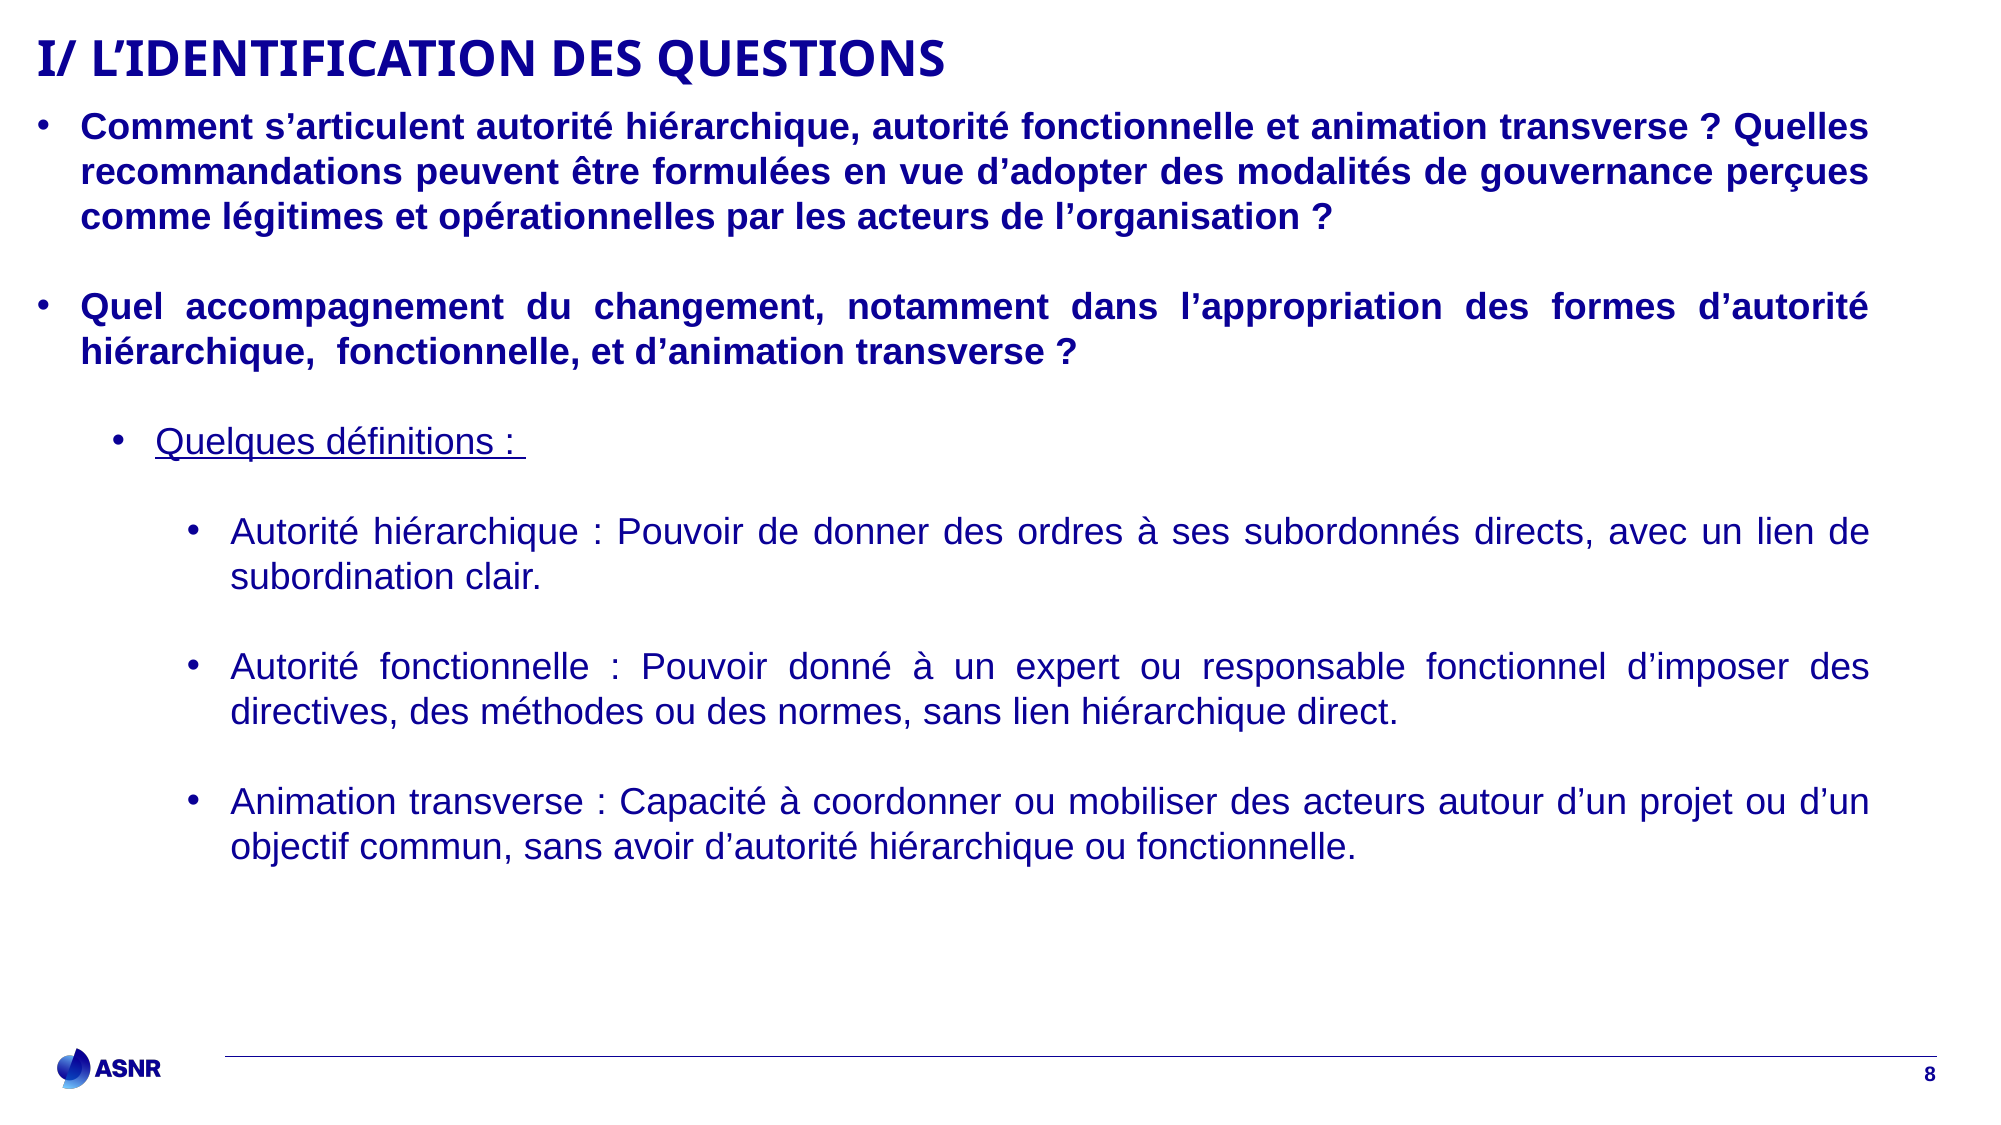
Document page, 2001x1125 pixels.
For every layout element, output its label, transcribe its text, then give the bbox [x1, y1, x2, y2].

picture [40, 1031, 178, 1106]
text_box Comment s’articulent autorité hiérarchique, autorité fonctionnelle et animation transverse ? Quelles recommandations peuvent être formulées en vue d’adopter des modalités de gouvernance perçues comme légitimes et opérationnelles par les acteurs de l’organisation ? Quel accompagnement du changement, notamment dans l’appropriation des formes d’autorité hiérarchique, fonctionnelle, et d’animation transverse ? Quelques définitions : Autorité hiérarchique : Pouvoir de donner des ordres à ses subordonnés directs, avec un lien de subordination clair. Autorité fonctionnelle : Pouvoir donné à un expert ou responsable fonctionnel d’imposer des directives, des méthodes ou des normes, sans lien hiérarchique direct. Animation transverse : Capacité à coordonner ou mobiliser des acteurs autour d’un projet ou d’un objectif commun, sans avoir d’autorité hiérarchique ou fonctionnelle. [22, 94, 1886, 1010]
slide_number 8 [1848, 1055, 1951, 1092]
title I/ L’identification des questions [22, 0, 1924, 95]
